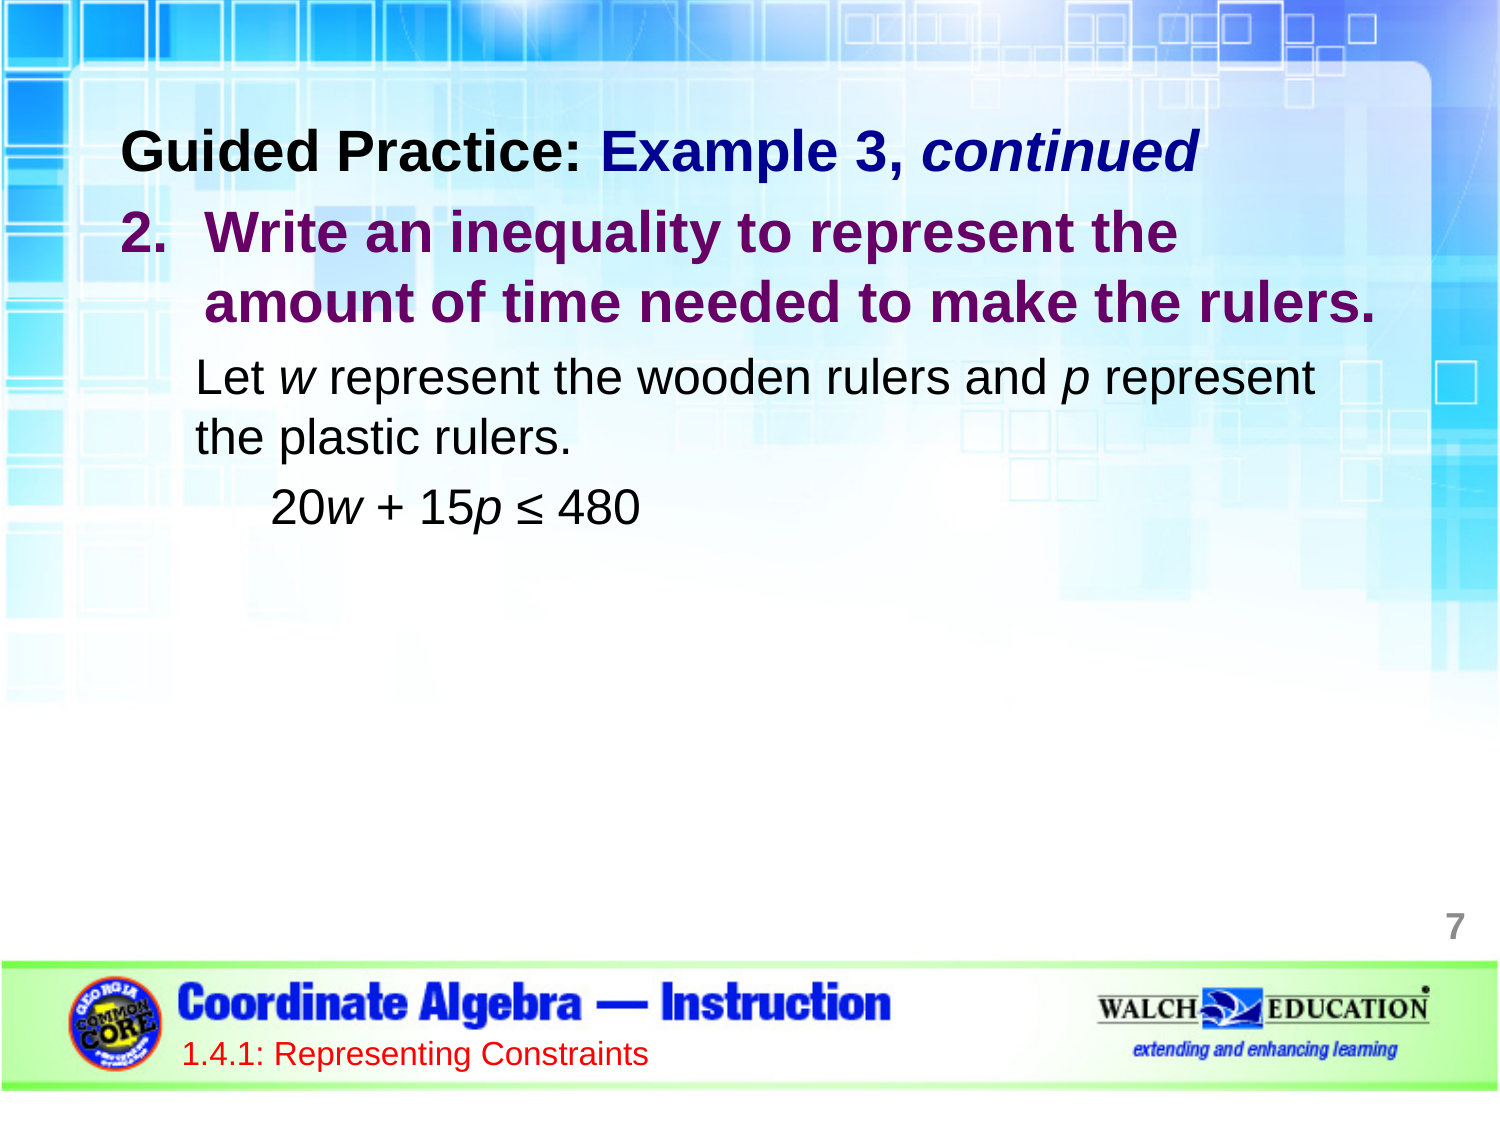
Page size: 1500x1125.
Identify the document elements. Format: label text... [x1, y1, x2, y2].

subtitle Guided Practice: Example 3, continued Write an inequality to represent the amount of time needed to make the rulers. Let w represent the wooden rulers and p represent the plastic rulers. 20w + 15p ≤ 480 [105, 105, 1394, 925]
picture [1, 0, 1500, 1091]
slide_number 7 [1361, 901, 1481, 949]
list 1.4.1: Representing Constraints [166, 1024, 1074, 1069]
